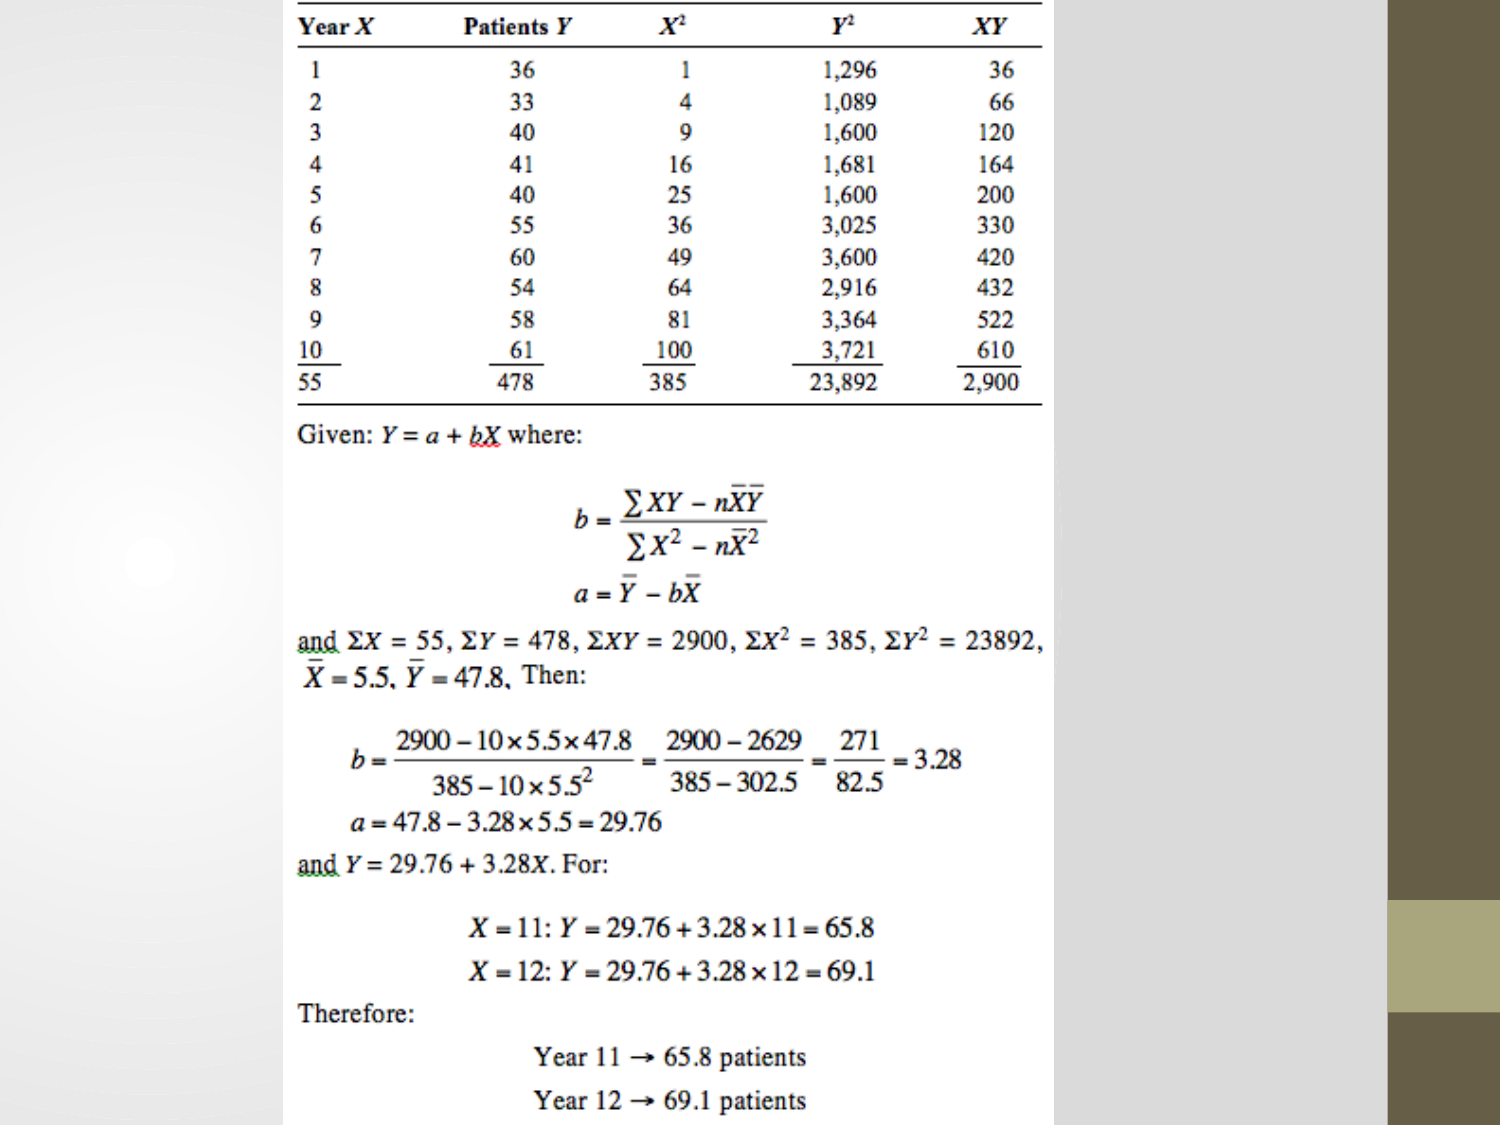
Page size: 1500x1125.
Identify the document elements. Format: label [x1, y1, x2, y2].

picture [283, 0, 1054, 1125]
